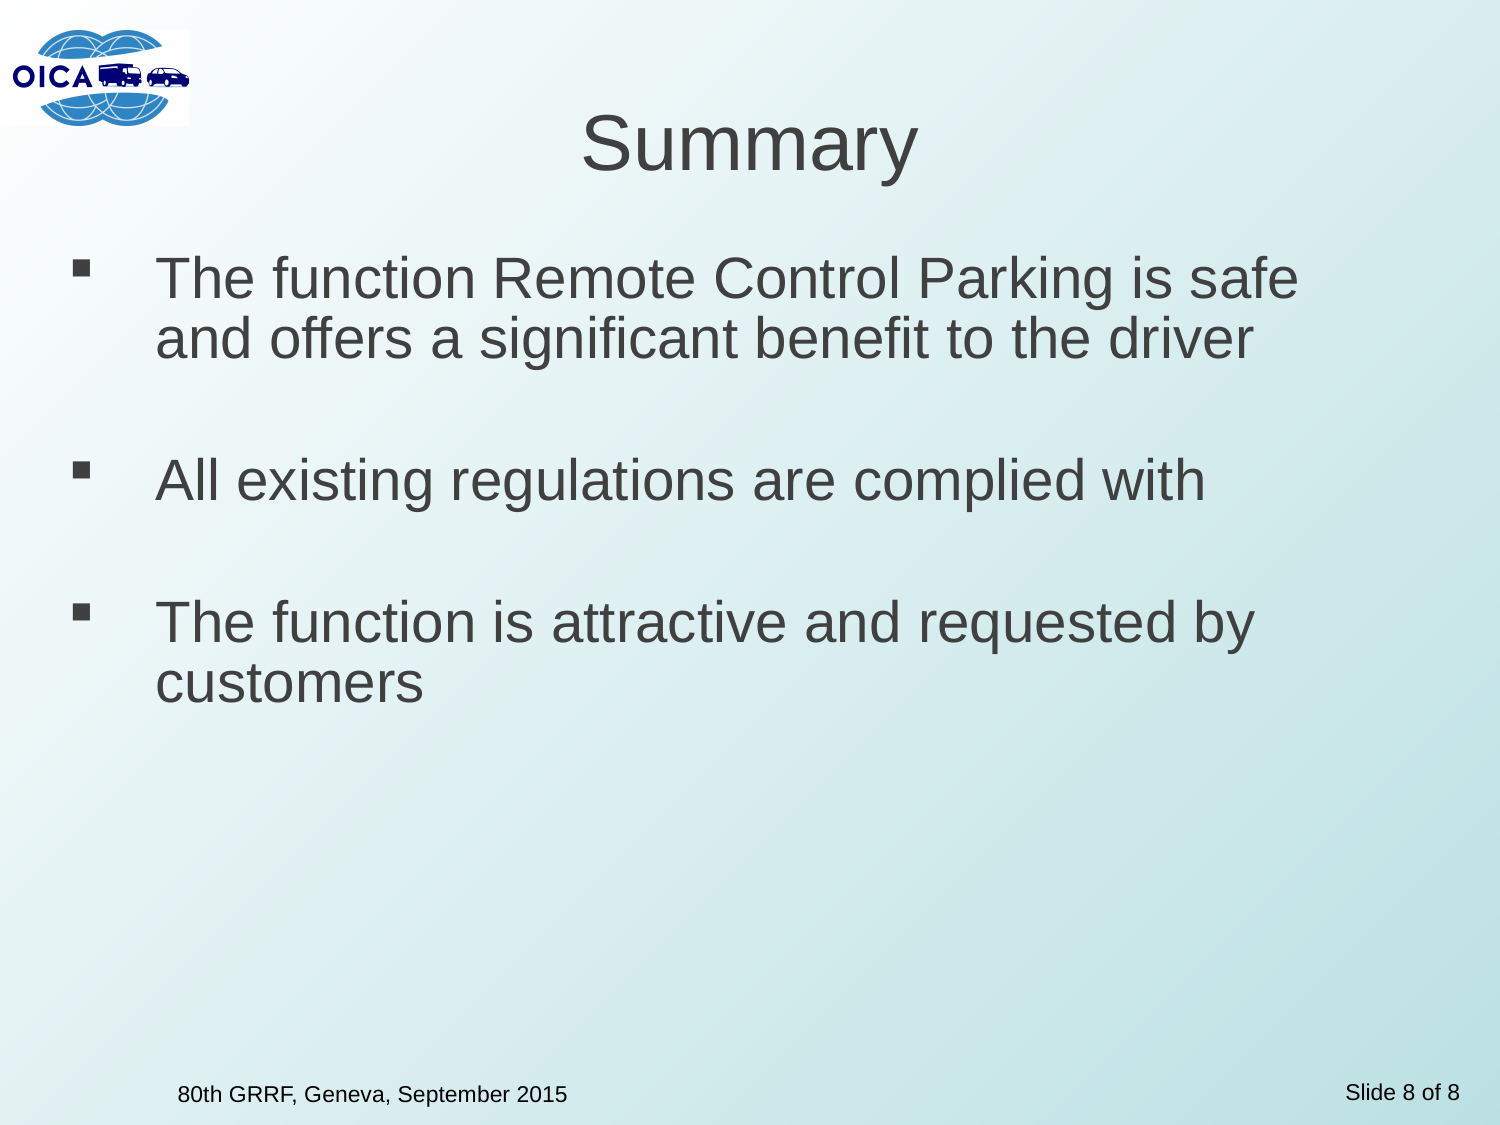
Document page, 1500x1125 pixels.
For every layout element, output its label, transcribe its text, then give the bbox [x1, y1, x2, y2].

footer Slide 8 of 8 [1316, 1070, 1489, 1125]
list The function Remote Control Parking is safe and offers a significant benefit to the driver All existing regulations are complied with The function is attractive and requested by customers [52, 243, 1400, 776]
footer 80th GRRF, Geneva, September 2015 [41, 1071, 705, 1118]
title Summary [74, 44, 1426, 233]
picture [0, 30, 189, 126]
